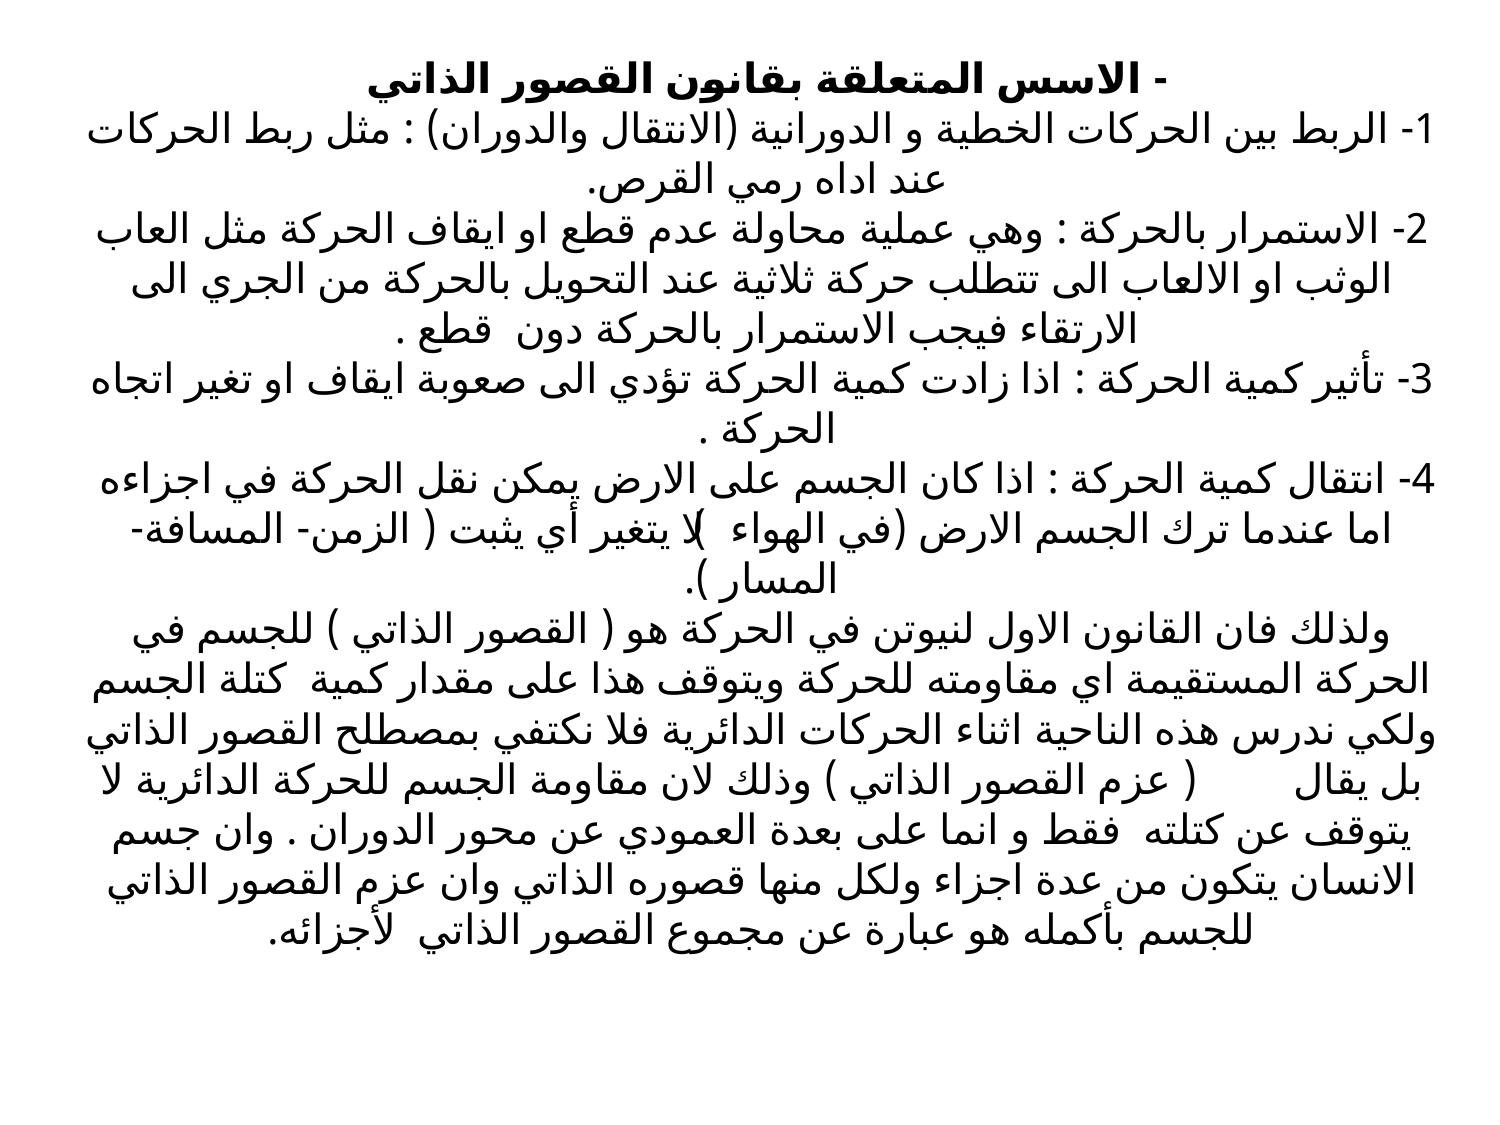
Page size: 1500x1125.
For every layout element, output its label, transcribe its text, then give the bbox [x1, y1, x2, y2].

title - الاسس المتعلقة بقانون القصور الذاتي 1- الربط بين الحركات الخطية و الدورانية (الانتقال والدوران) : مثل ربط الحركات عند اداه رمي القرص. 2- الاستمرار بالحركة : وهي عملية محاولة عدم قطع او ايقاف الحركة مثل العاب الوثب او الالعاب الى تتطلب حركة ثلاثية عند التحويل بالحركة من الجري الى الارتقاء فيجب الاستمرار بالحركة دون قطع . 3- تأثير كمية الحركة : اذا زادت كمية الحركة تؤدي الى صعوبة ايقاف او تغير اتجاه الحركة . 4- انتقال كمية الحركة : اذا كان الجسم على الارض يمكن نقل الحركة في اجزاءه اما عندما ترك الجسم الارض (في الهواء) لا يتغير أي يثبت ( الزمن- المسافة- المسار ). ولذلك فان القانون الاول لنيوتن في الحركة هو ( القصور الذاتي ) للجسم في الحركة المستقيمة اي مقاومته للحركة ويتوقف هذا على مقدار كمية كتلة الجسم ولكي ندرس هذه الناحية اثناء الحركات الدائرية فلا نكتفي بمصطلح القصور الذاتي بل يقال ( عزم القصور الذاتي ) وذلك لان مقاومة الجسم للحركة الدائرية لا يتوقف عن كتلته فقط و انما على بعدة العمودي عن محور الدوران . وان جسم الانسان يتكون من عدة اجزاء ولكل منها قصوره الذاتي وان عزم القصور الذاتي للجسم بأكمله هو عبارة عن مجموع القصور الذاتي لأجزائه. [64, 30, 1459, 1024]
